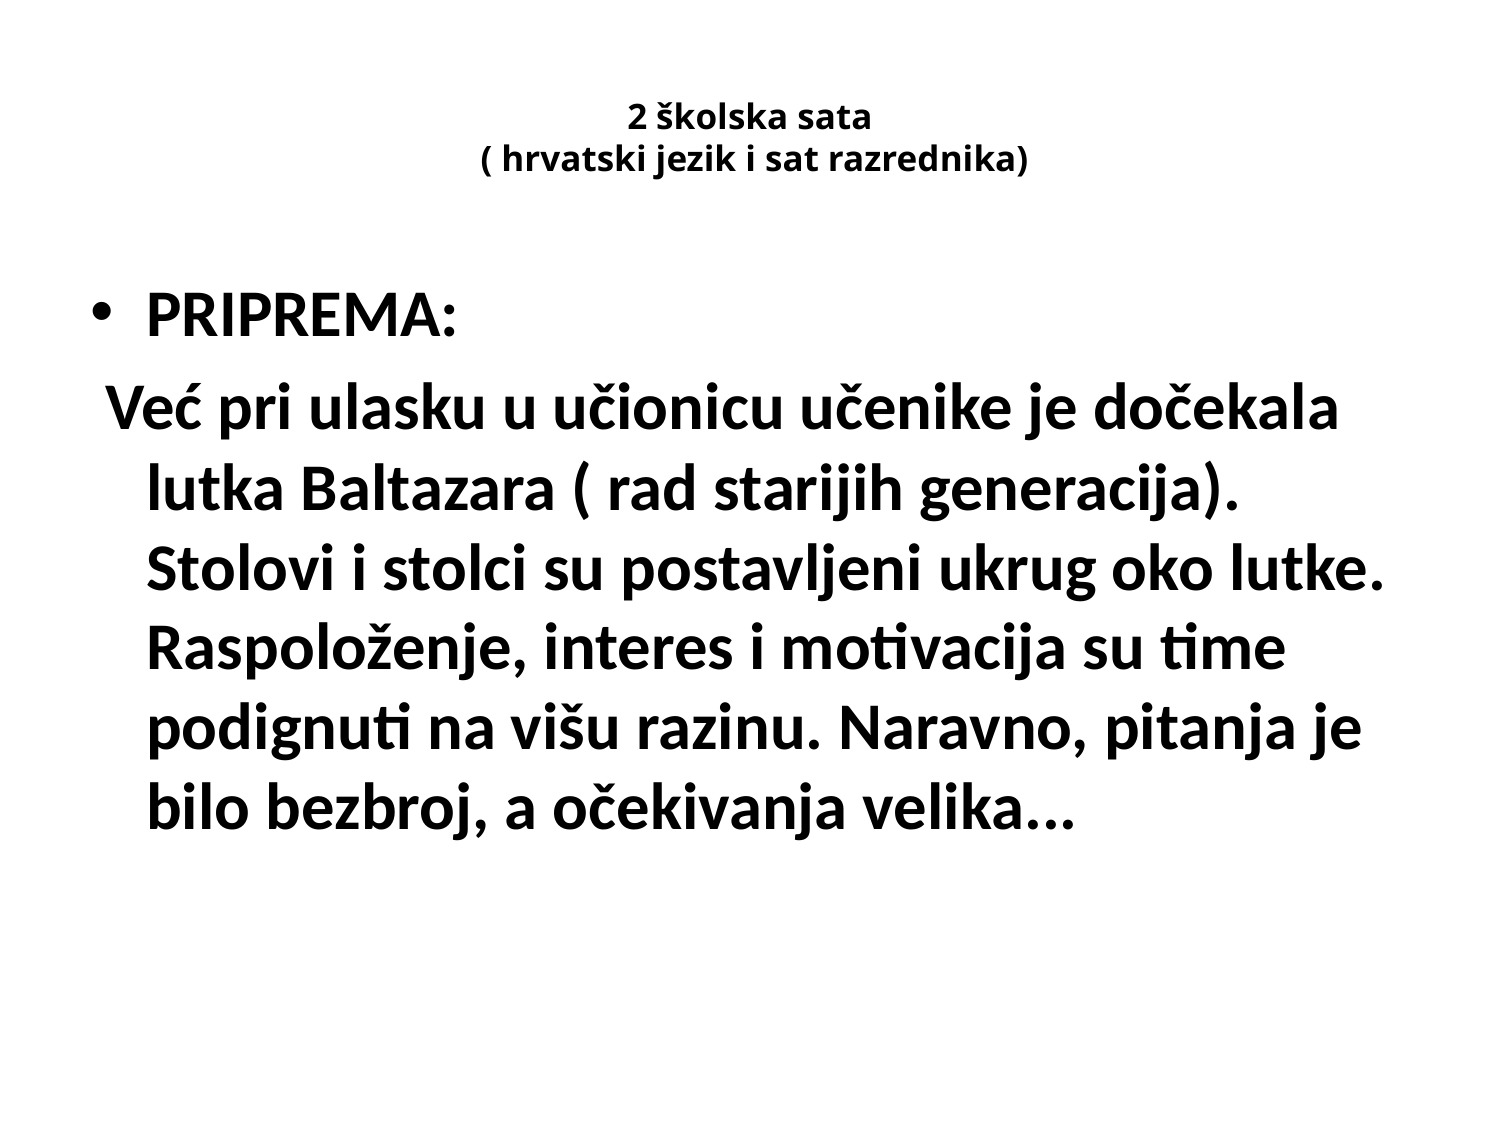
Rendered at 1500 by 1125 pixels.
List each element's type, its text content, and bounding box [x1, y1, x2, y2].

list PRIPREMA: Već pri ulasku u učionicu učenike je dočekala lutka Baltazara ( rad starijih generacija). Stolovi i stolci su postavljeni ukrug oko lutke. Raspoloženje, interes i motivacija su time podignuti na višu razinu. Naravno, pitanja je bilo bezbroj, a očekivanja velika... [75, 262, 1425, 1005]
title 2 školska sata ( hrvatski jezik i sat razrednika) [75, 45, 1425, 233]
